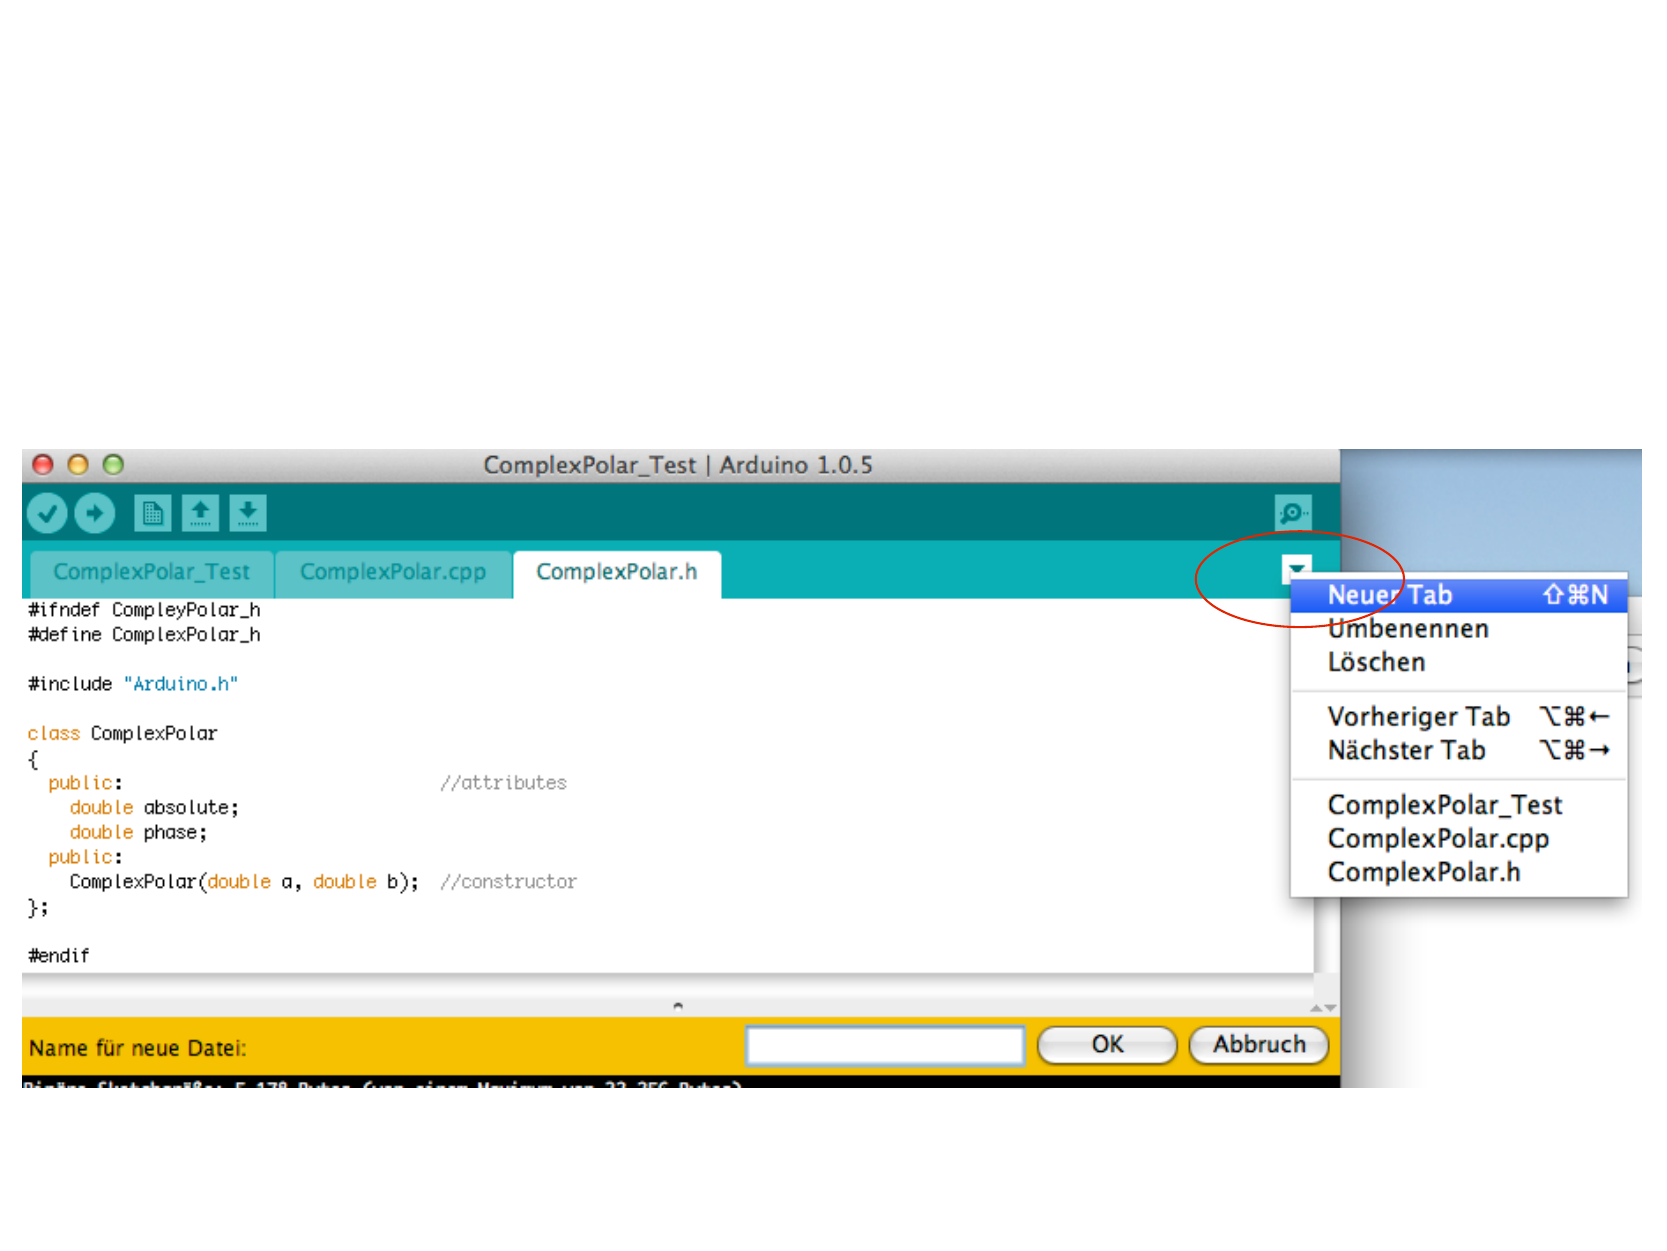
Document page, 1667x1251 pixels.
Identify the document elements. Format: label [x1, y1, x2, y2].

text_box [22, 449, 1642, 1088]
